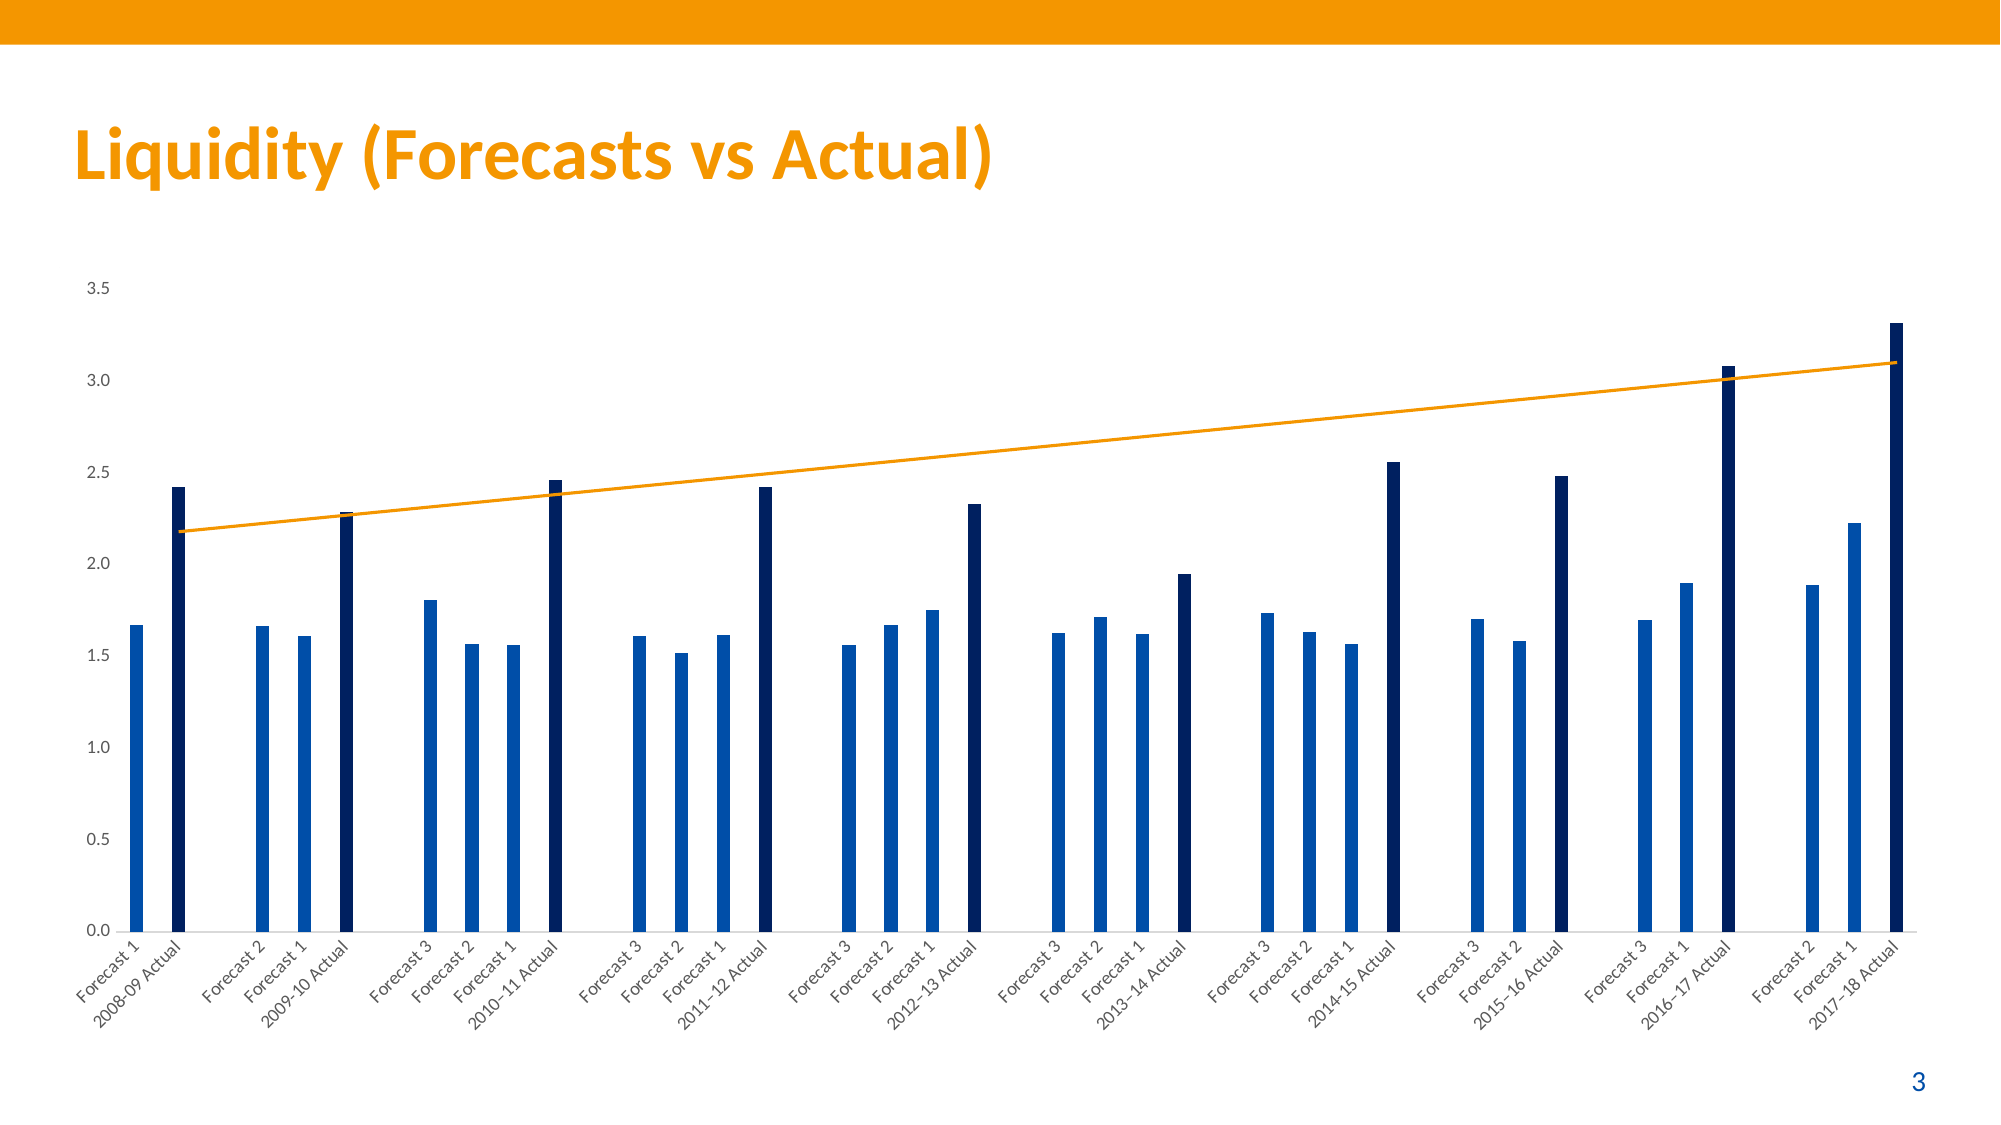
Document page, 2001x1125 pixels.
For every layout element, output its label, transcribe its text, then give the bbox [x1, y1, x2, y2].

slide_number 3 [1842, 1054, 1941, 1107]
chart [58, 267, 1941, 1054]
title Liquidity (Forecasts vs Actual) [59, 43, 1941, 267]
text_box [178, 362, 1898, 532]
